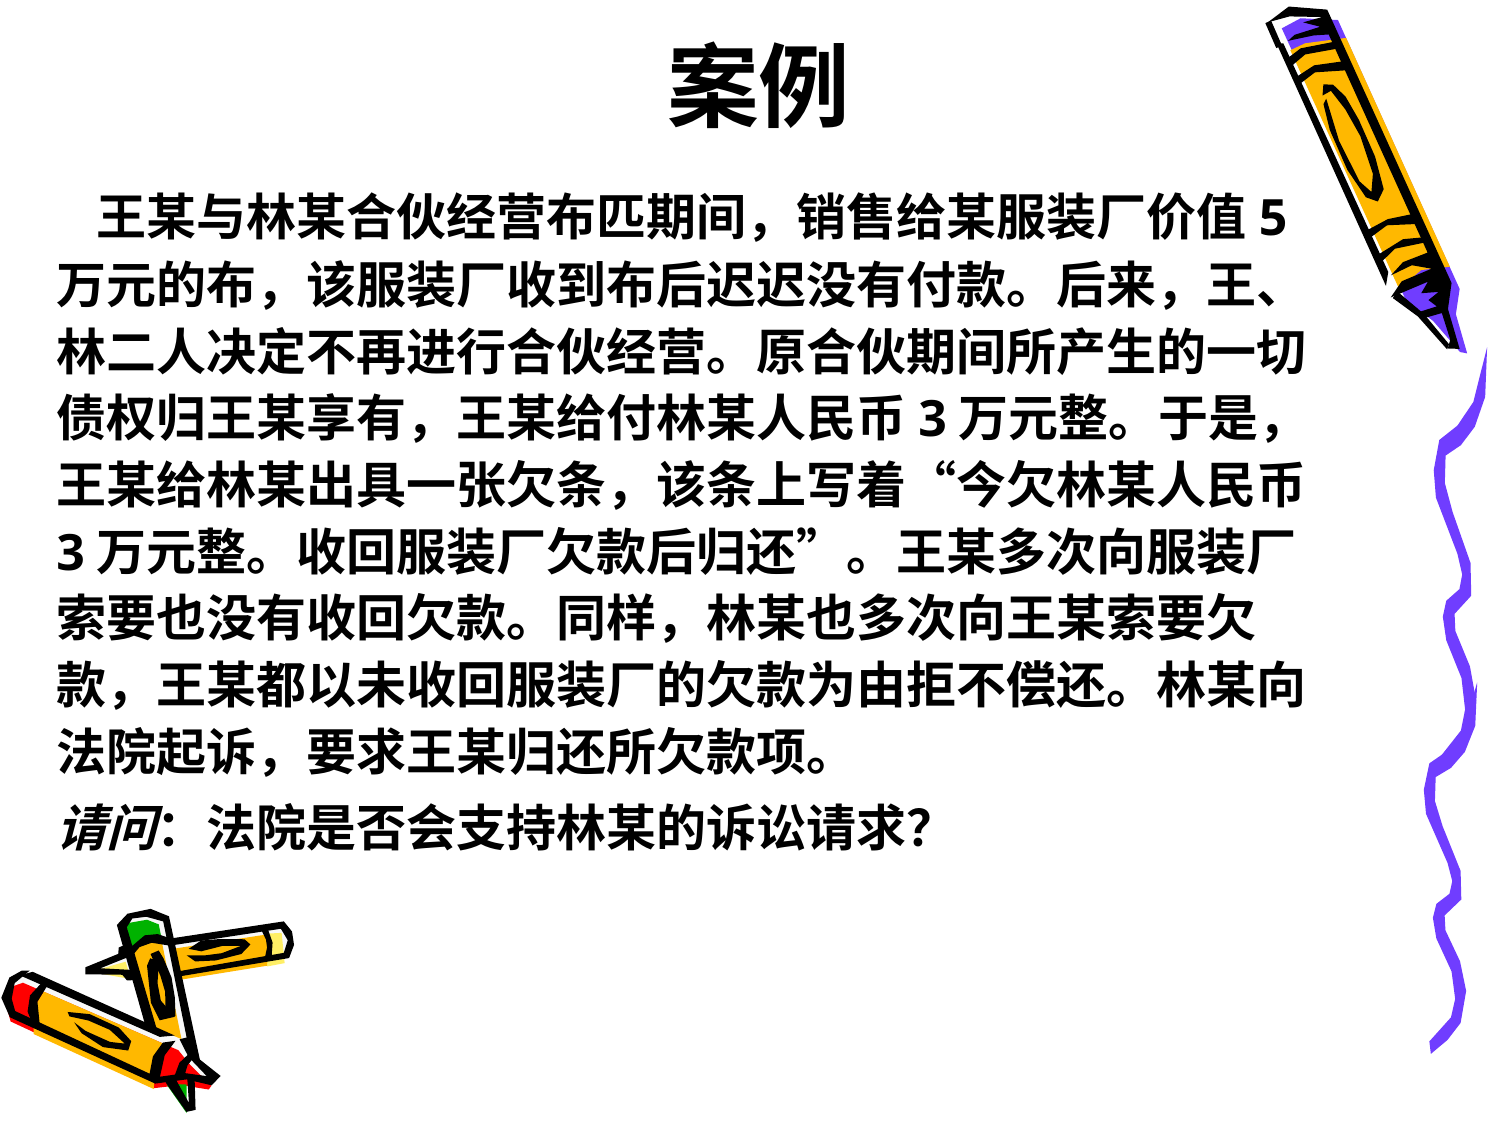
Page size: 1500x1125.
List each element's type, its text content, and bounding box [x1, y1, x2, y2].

list 王某与林某合伙经营布匹期间，销售给某服装厂价值5万元的布，该服装厂收到布后迟迟没有付款。后来，王、林二人决定不再进行合伙经营。原合伙期间所产生的一切债权归王某享有，王某给付林某人民币3万元整。于是，王某给林某出具一张欠条，该条上写着“今欠林某人民币3万元整。收回服装厂欠款后归还”。王某多次向服装厂索要也没有收回欠款。同样，林某也多次向王某索要欠款，王某都以未收回服装厂的欠款为由拒不偿还。林某向法院起诉，要求王某归还所欠款项。 请问：法院是否会支持林某的诉讼请求？ [41, 172, 1350, 1024]
title 案例 [111, 18, 1407, 147]
